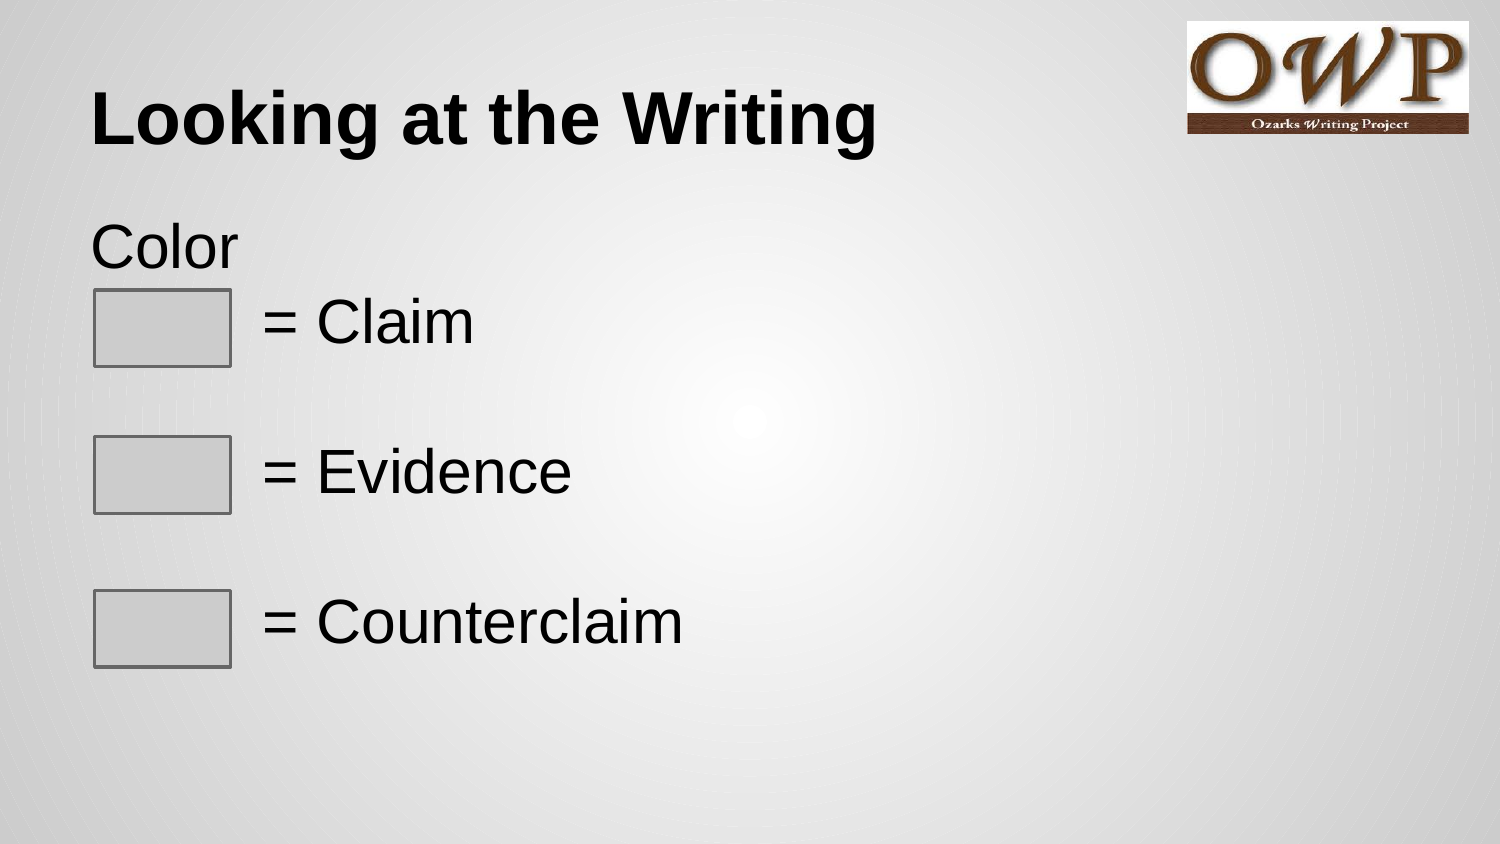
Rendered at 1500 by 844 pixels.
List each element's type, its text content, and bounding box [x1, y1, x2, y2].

picture [1187, 21, 1469, 135]
text_box [94, 590, 231, 668]
text_box [94, 289, 231, 367]
list Color = Claim = Evidence = Counterclaim [75, 116, 1425, 728]
title Looking at the Writing [75, 33, 1182, 116]
text_box [94, 436, 231, 514]
